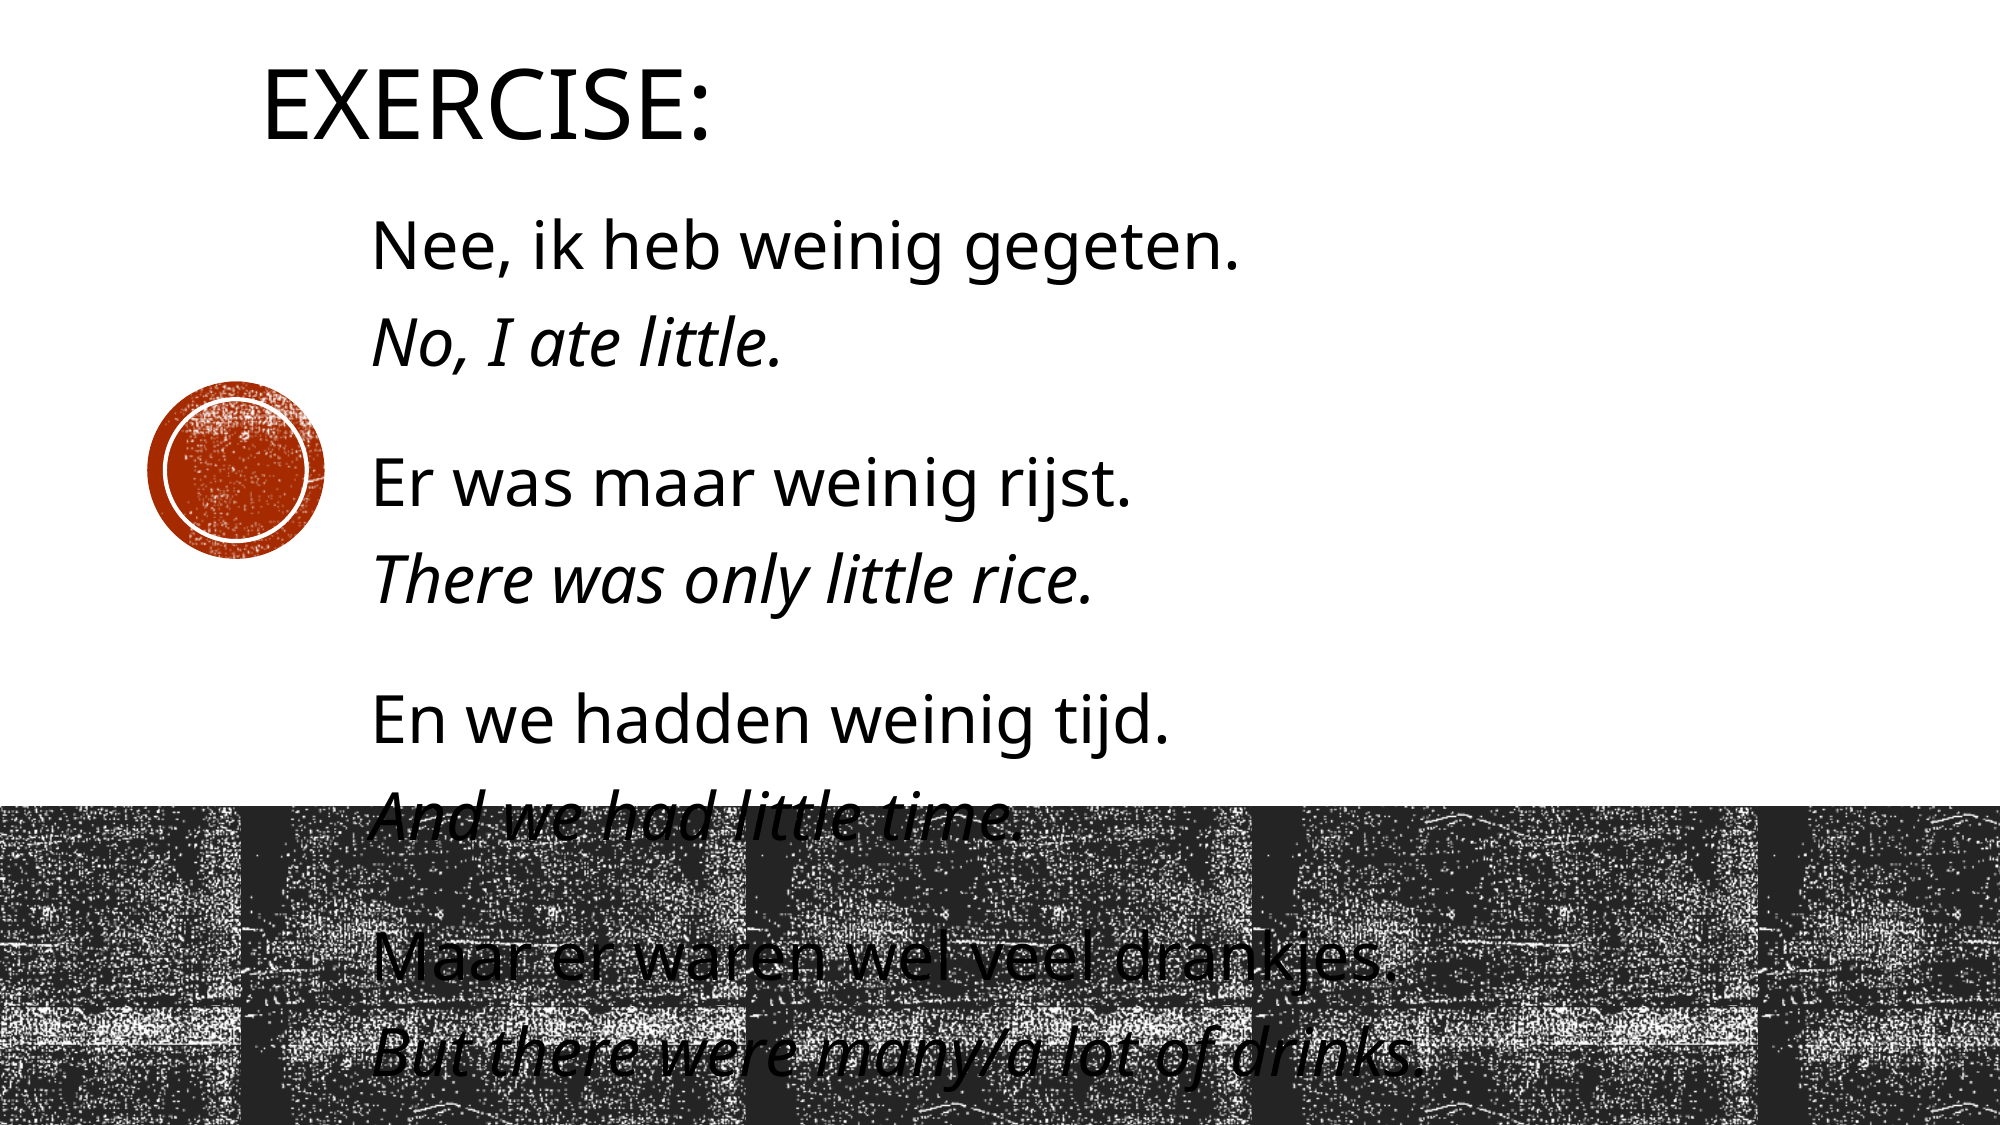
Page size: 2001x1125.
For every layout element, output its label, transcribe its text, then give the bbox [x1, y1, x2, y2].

title Exercise: [244, 56, 1927, 166]
list Nee, ik heb weinig gegeten. No, I ate little. Er was maar weinig rijst. There was only little rice. En we hadden weinig tijd. And we had little time. Maar er waren wel veel drankjes. But there were many/a lot of drinks. [355, 204, 1841, 1125]
